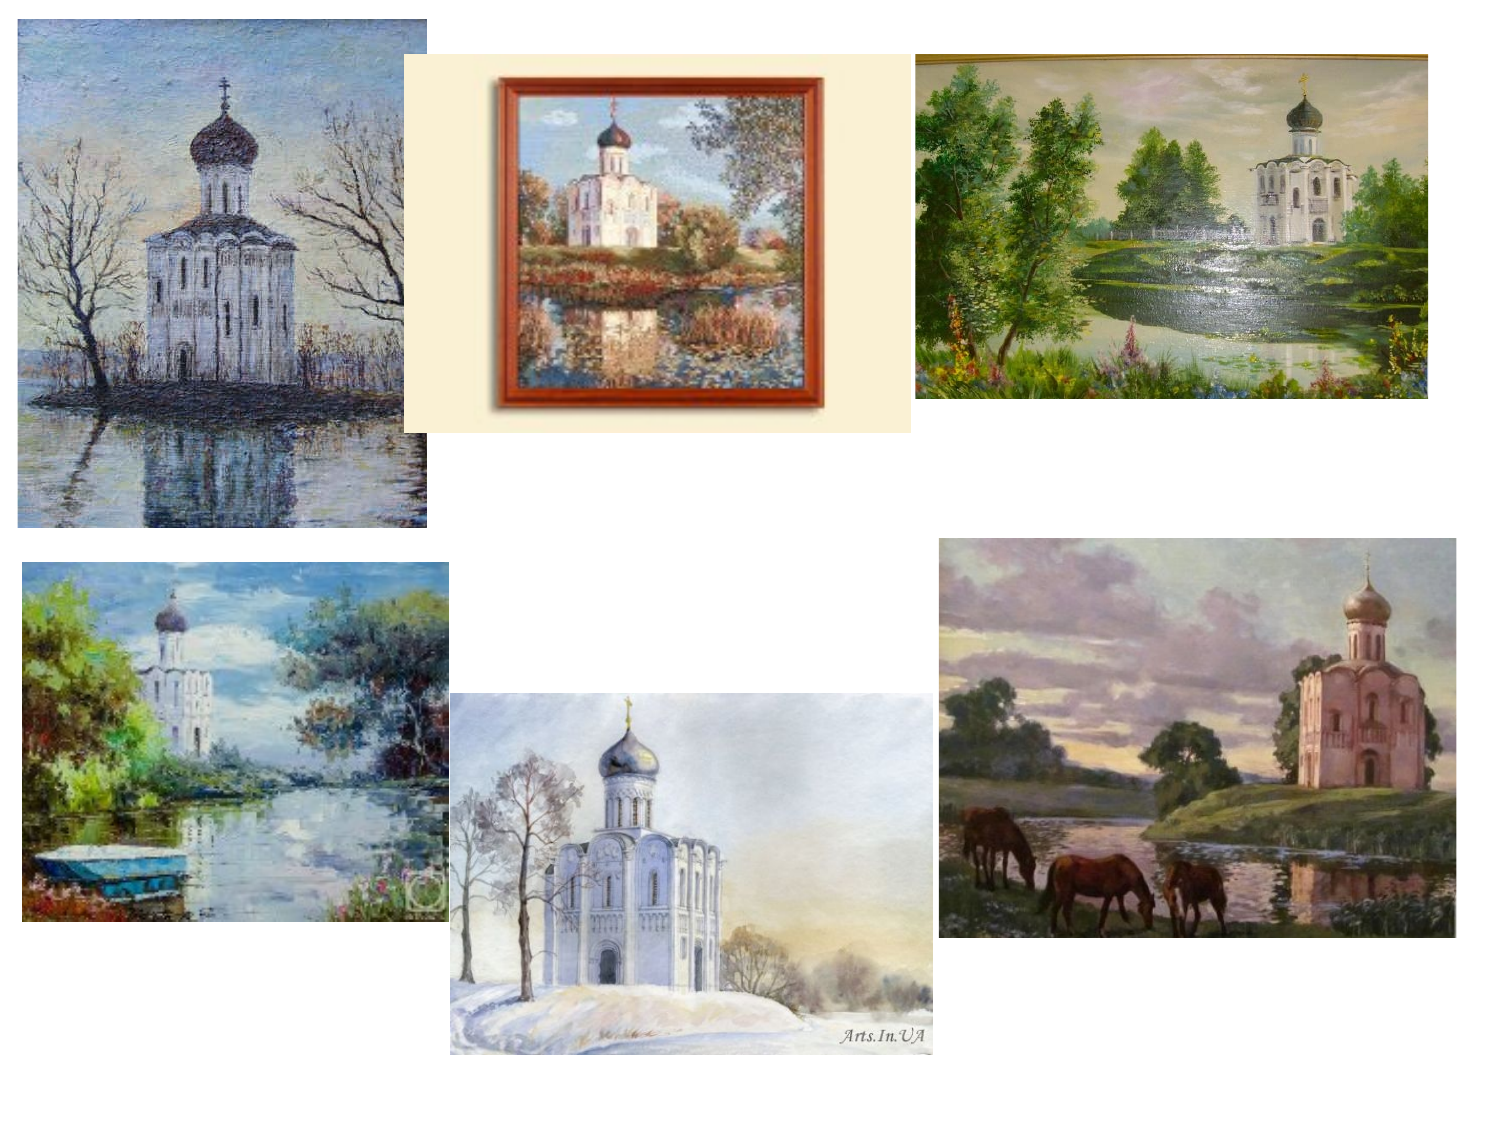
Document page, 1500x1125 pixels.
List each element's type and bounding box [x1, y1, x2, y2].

picture [915, 54, 1429, 399]
picture [938, 538, 1457, 939]
picture [22, 562, 449, 923]
picture [17, 18, 911, 528]
picture [450, 692, 933, 1055]
